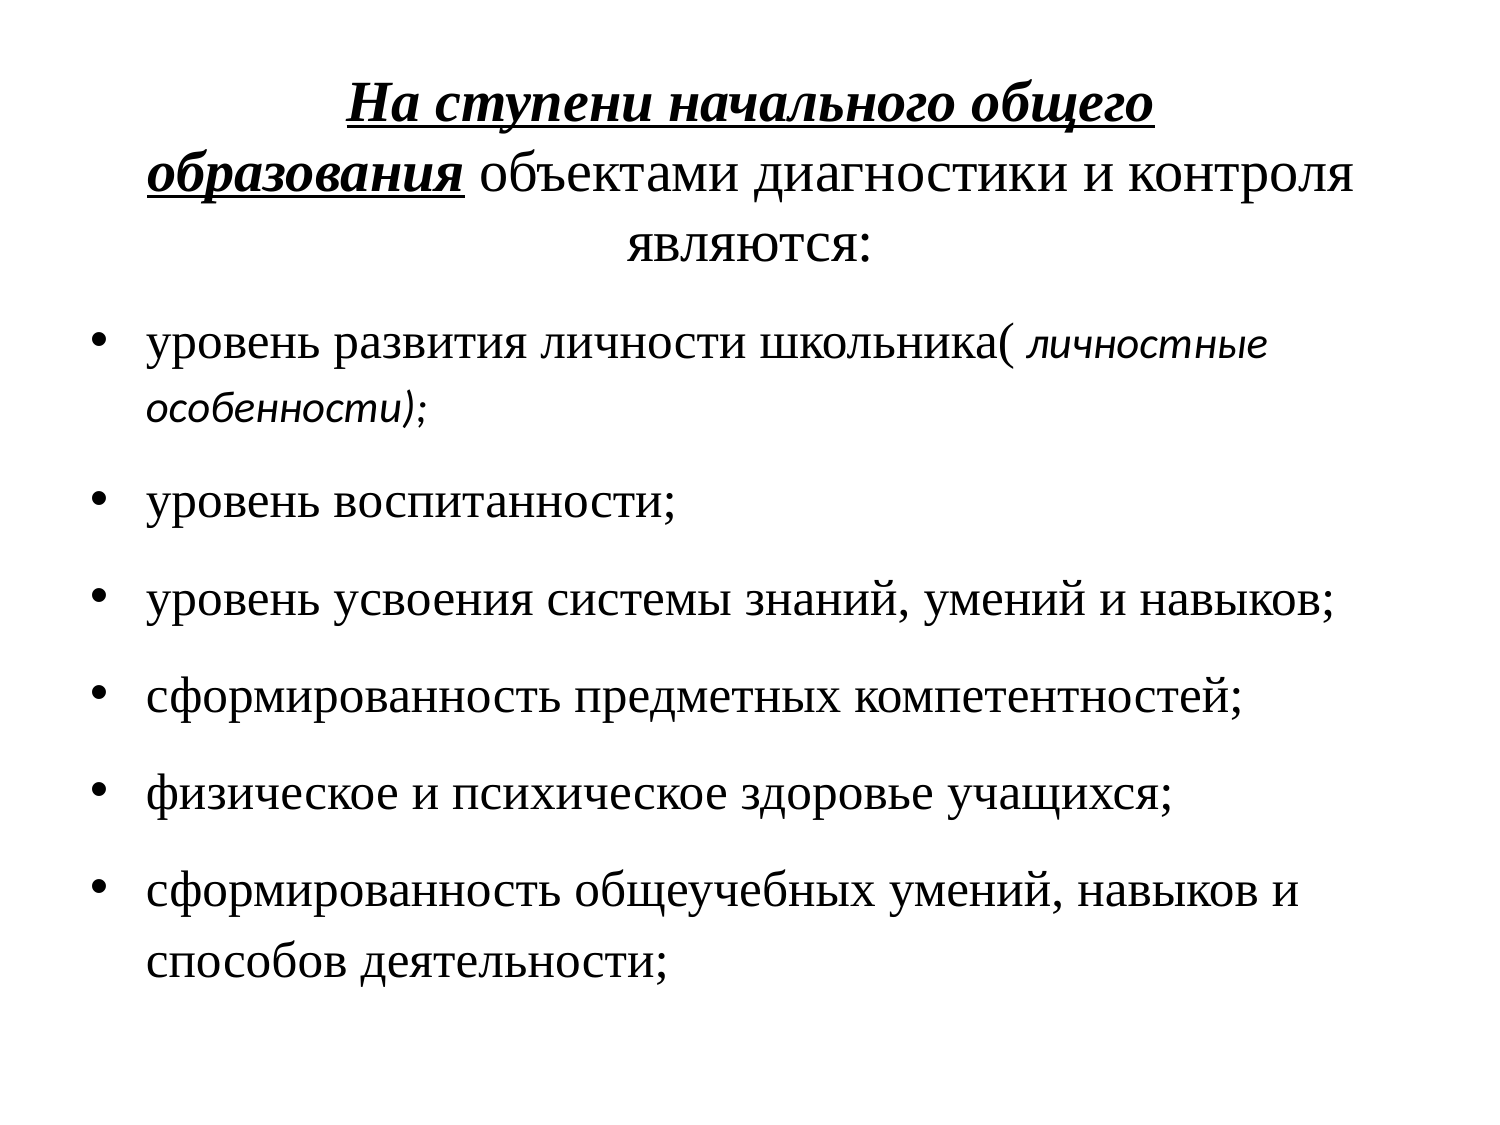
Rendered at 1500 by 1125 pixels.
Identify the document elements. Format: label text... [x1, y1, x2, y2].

title На ступени начального общего образования объектами диагностики и контроля являются: [76, 45, 1425, 362]
list уровень развития личности школьника( личностные особенности); уровень воспитанности; уровень усвоения системы знаний, умений и навыков; сформированность предметных компетентностей; физическое и психическое здоровье учащихся; сформированность общеучебных умений, навыков и способов деятельности; [75, 290, 1424, 1005]
